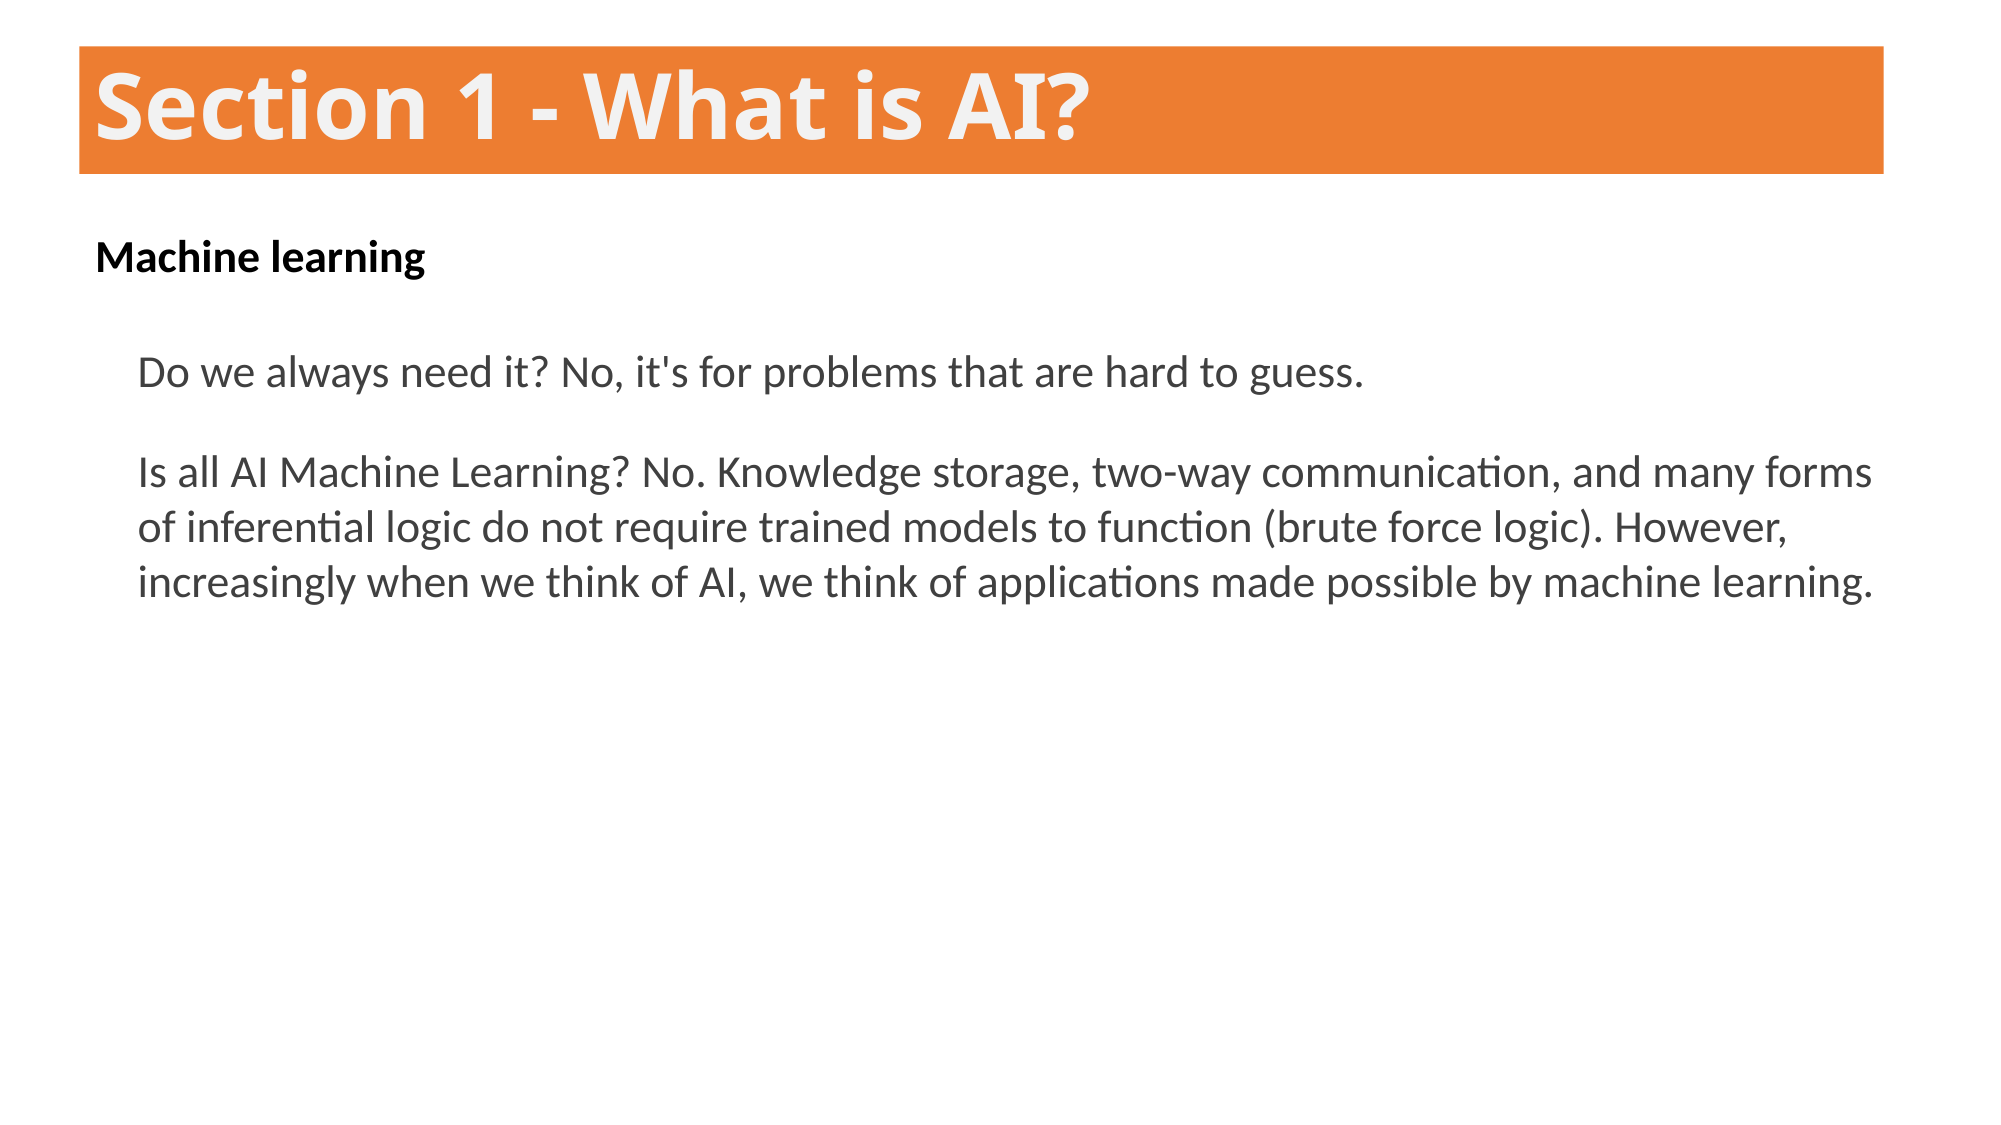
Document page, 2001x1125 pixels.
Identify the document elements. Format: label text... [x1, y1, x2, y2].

text_box [113, 314, 1870, 659]
text_box Do we always need it? No, it's for problems that are hard to guess. Is all AI Machine Learning? No. Knowledge storage, two-way communication, and many forms of inferential logic do not require trained models to function (brute force logic). However, increasingly when we think of AI, we think of applications made possible by machine learning. [122, 334, 1908, 734]
text_box Section 1 - What is AI? [79, 46, 1884, 174]
text_box Machine learning [80, 218, 1463, 344]
